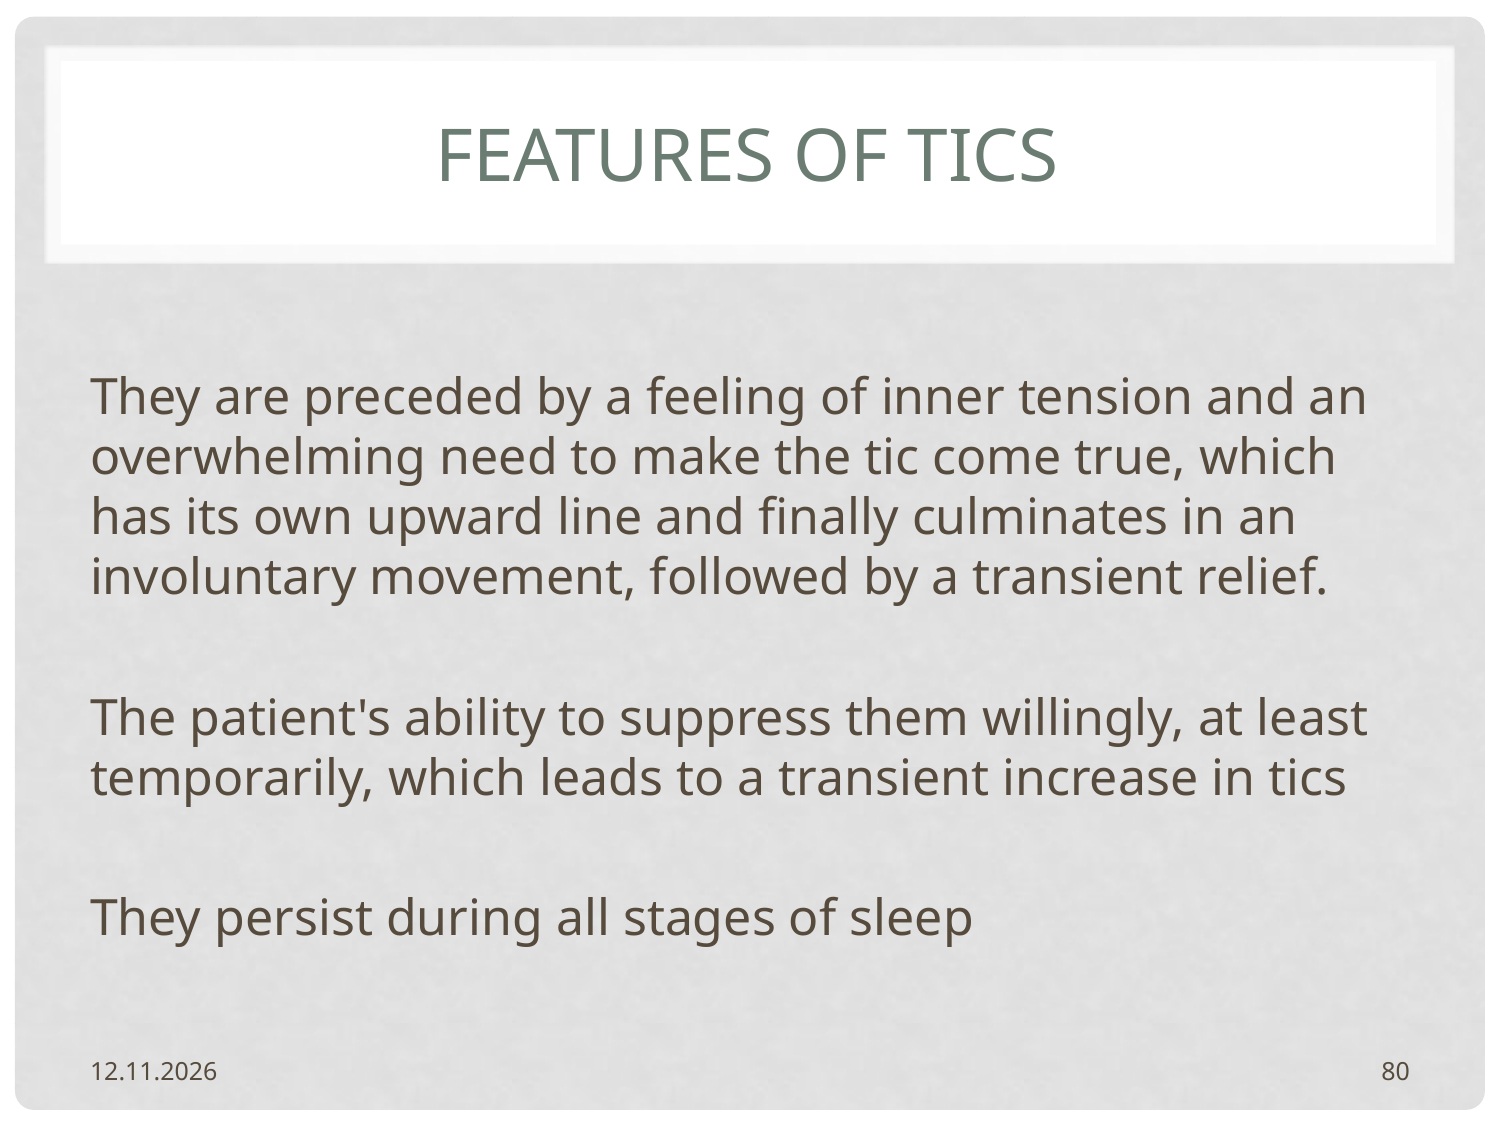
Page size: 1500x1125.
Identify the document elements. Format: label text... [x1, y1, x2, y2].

list They are preceded by a feeling of inner tension and an overwhelming need to make the tic come true, which has its own upward line and finally culminates in an involuntary movement, followed by a transient relief. The patient's ability to suppress them willingly, at least temporarily, which leads to a transient increase in tics They persist during all stages of sleep [75, 287, 1425, 1005]
title Features of tics [69, 66, 1425, 238]
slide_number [75, 1042, 425, 1103]
slide_number 80 [1074, 1042, 1425, 1103]
